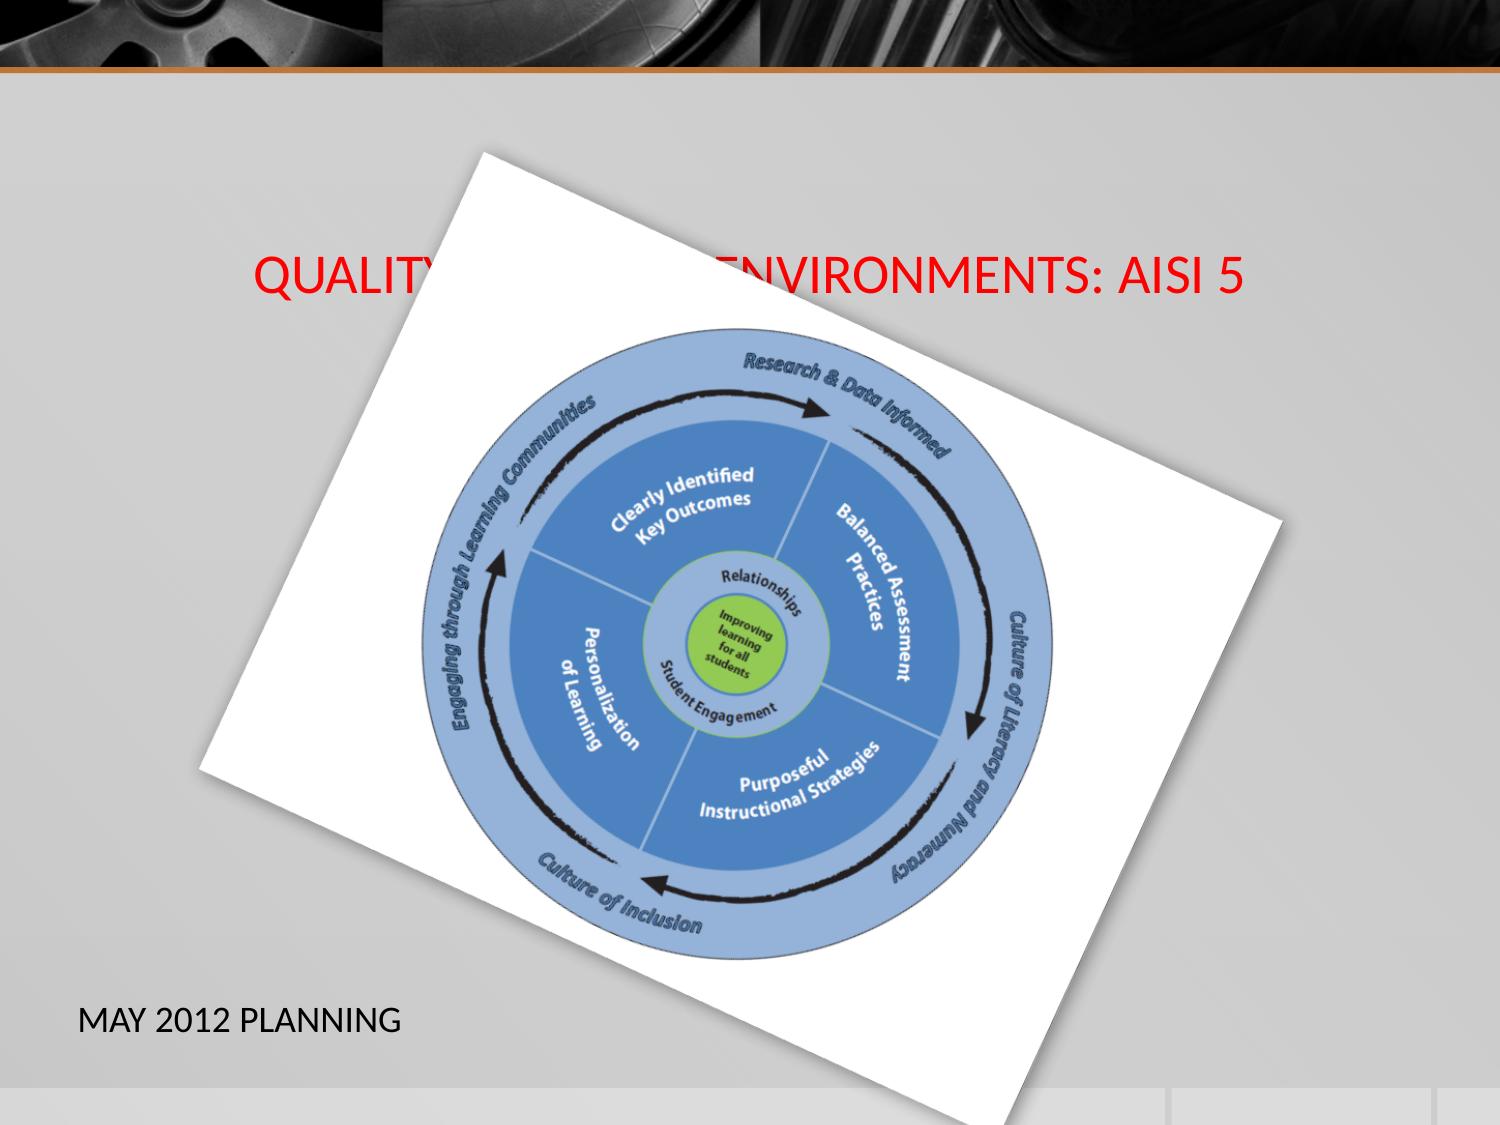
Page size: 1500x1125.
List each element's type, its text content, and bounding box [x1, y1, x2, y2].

title QUALITY LEARNING ENVIRONMENTS: AISI 5 [75, 162, 468, 313]
picture [0, 0, 1500, 67]
title QUALITY LEARNING ENVIRONMENTS: AISI 5 [538, 162, 1425, 313]
picture [669, 985, 1068, 1125]
picture [1182, 476, 1283, 739]
picture [200, 556, 299, 814]
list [299, 304, 1182, 985]
picture [415, 153, 810, 304]
text_box MAY 2012 PLANNING [62, 987, 775, 1048]
